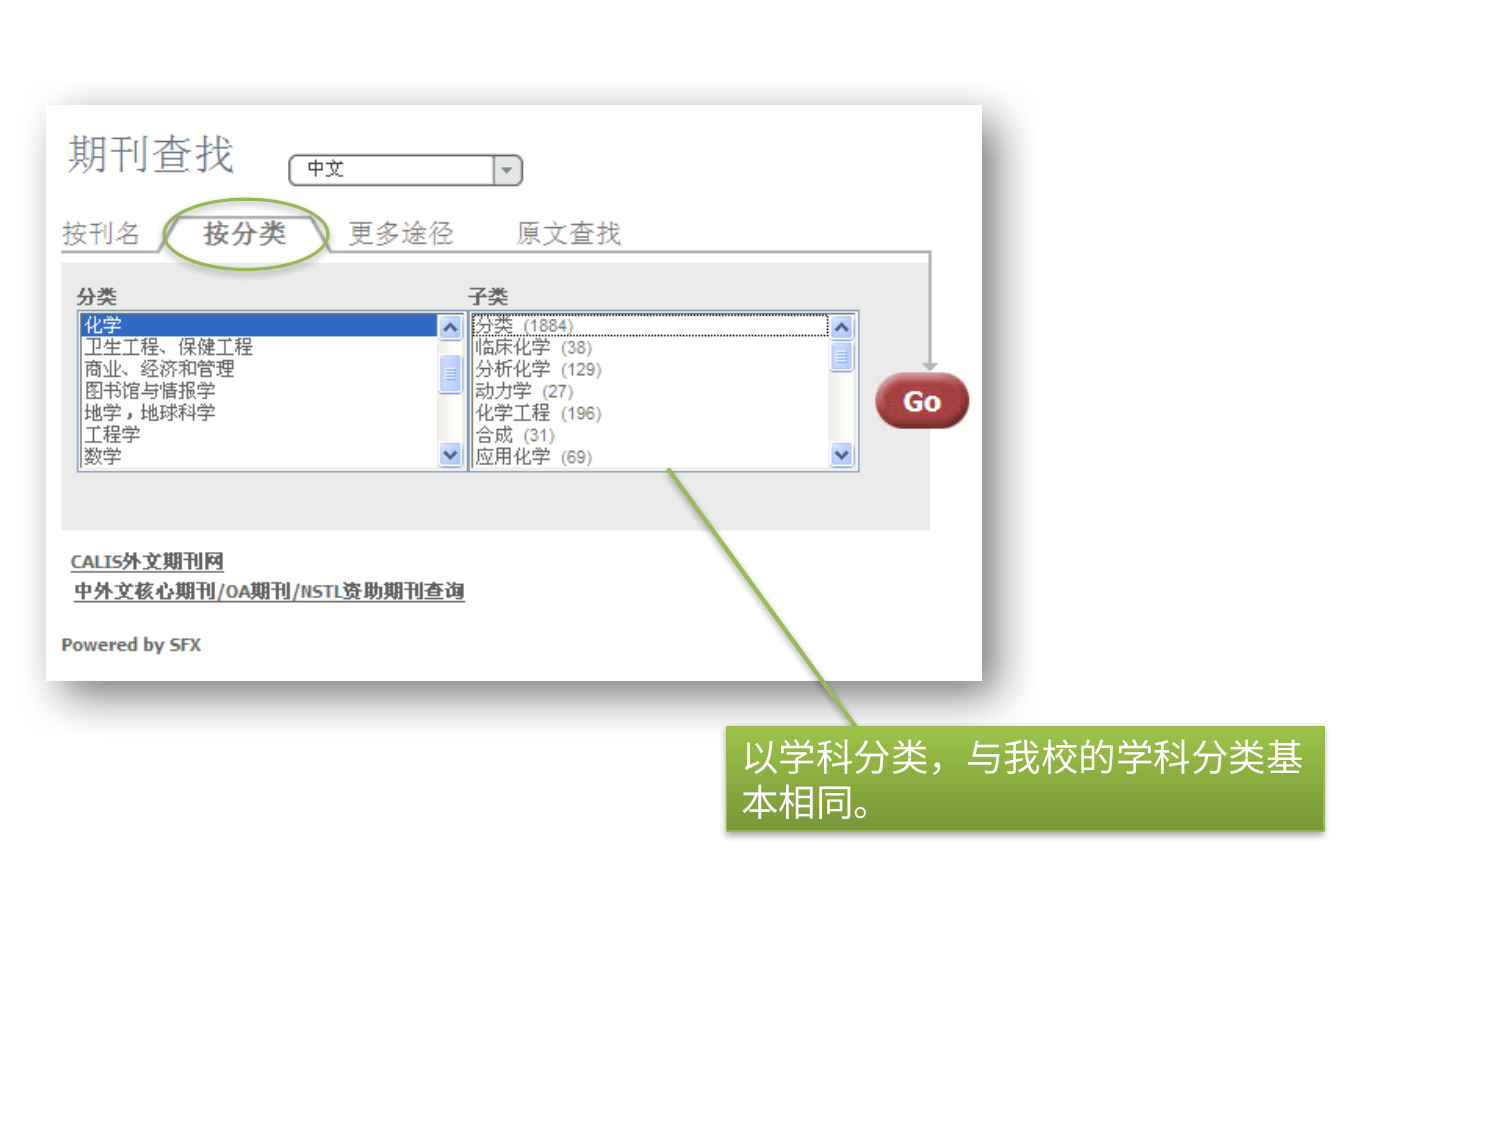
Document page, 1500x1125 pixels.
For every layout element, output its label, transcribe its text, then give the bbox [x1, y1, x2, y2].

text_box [632, 503, 891, 692]
picture [46, 105, 982, 681]
text_box 以学科分类，与我校的学科分类基本相同。 [726, 726, 1325, 832]
